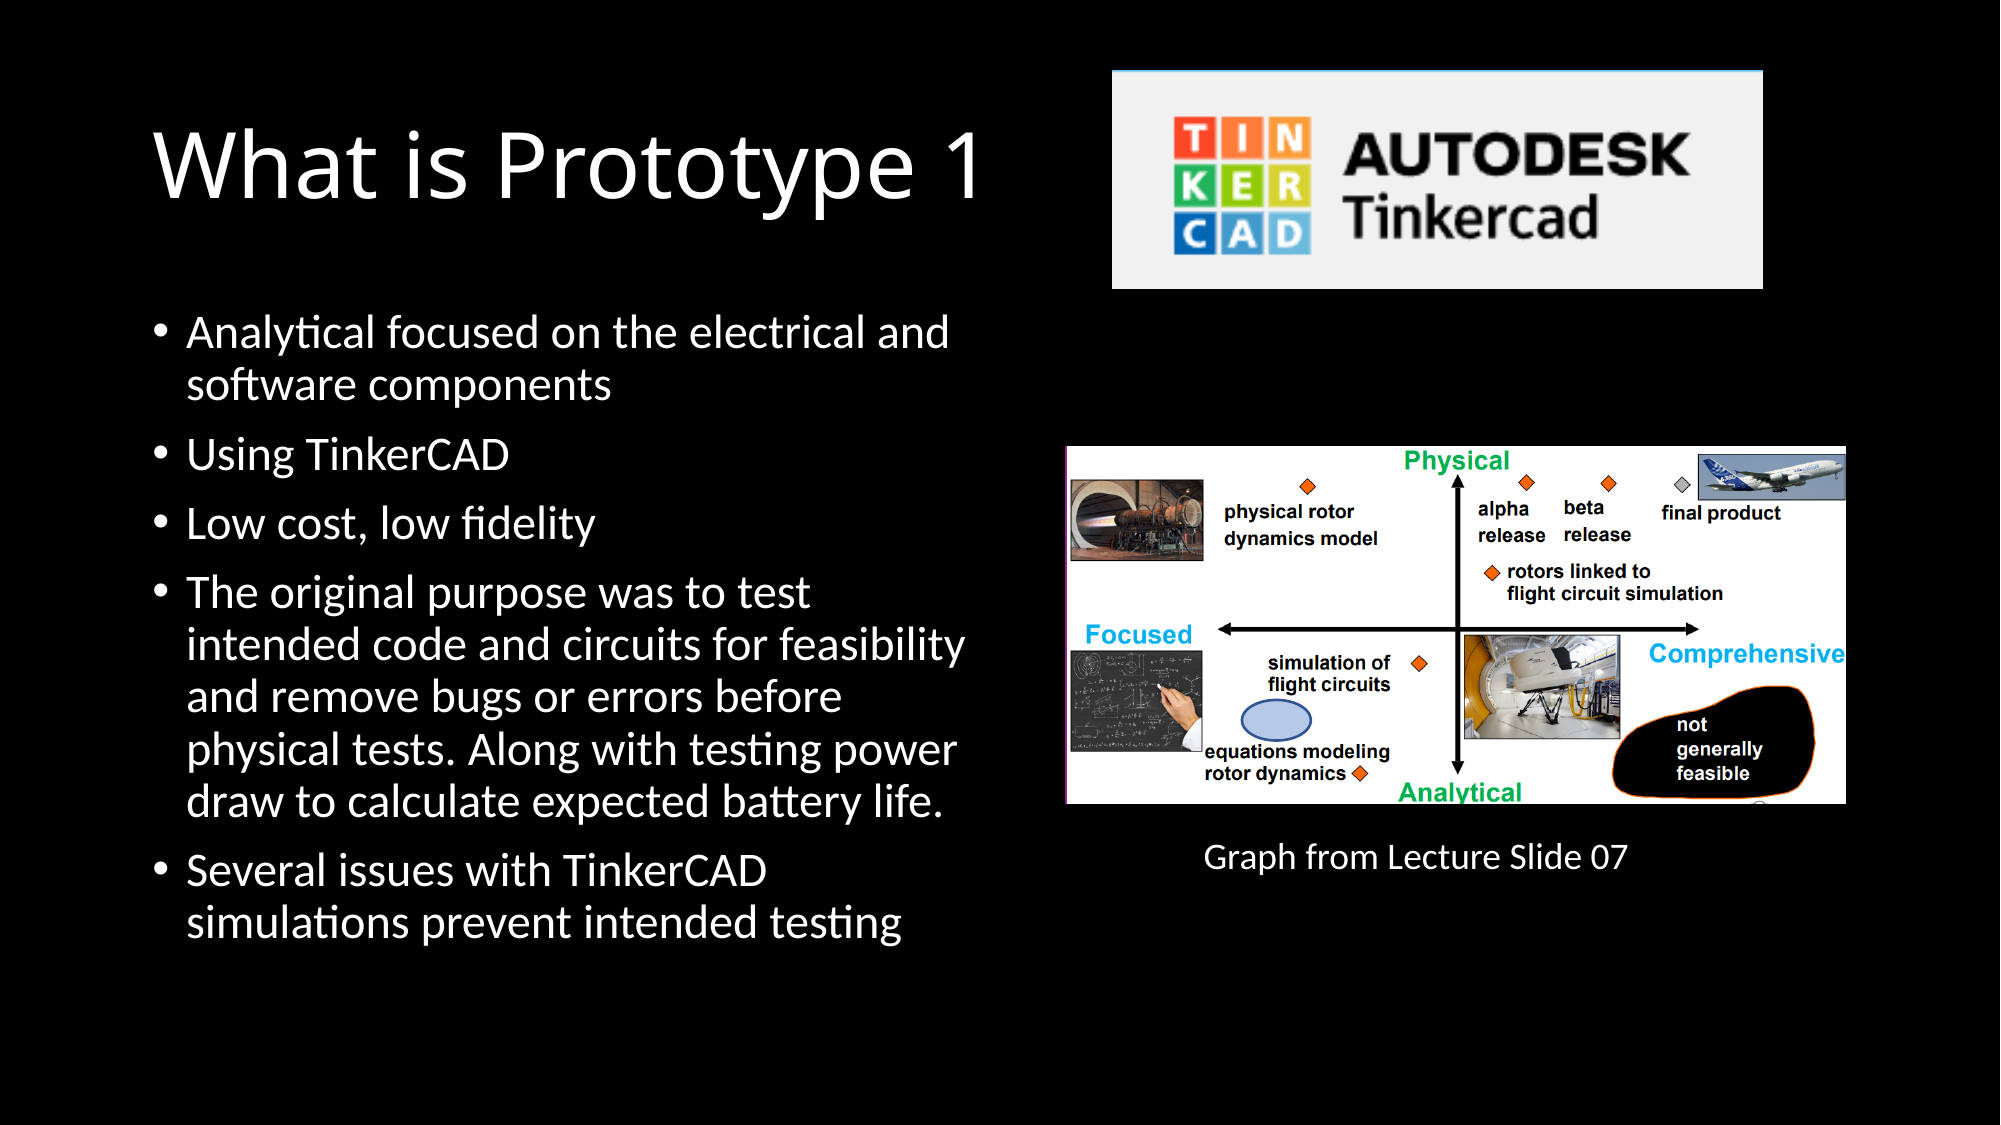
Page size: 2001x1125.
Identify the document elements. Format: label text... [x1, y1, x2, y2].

list Analytical focused on the electrical and software components Using TinkerCAD Low cost, low fidelity The original purpose was to test intended code and circuits for feasibility and remove bugs or errors before physical tests. Along with testing power draw to calculate expected battery life. Several issues with TinkerCAD simulations prevent intended testing [137, 299, 988, 1014]
text_box Graph from Lecture Slide 07 [1188, 824, 1797, 885]
picture [1065, 446, 1846, 804]
picture [1112, 70, 1763, 289]
title What is Prototype 1 [137, 59, 1863, 278]
